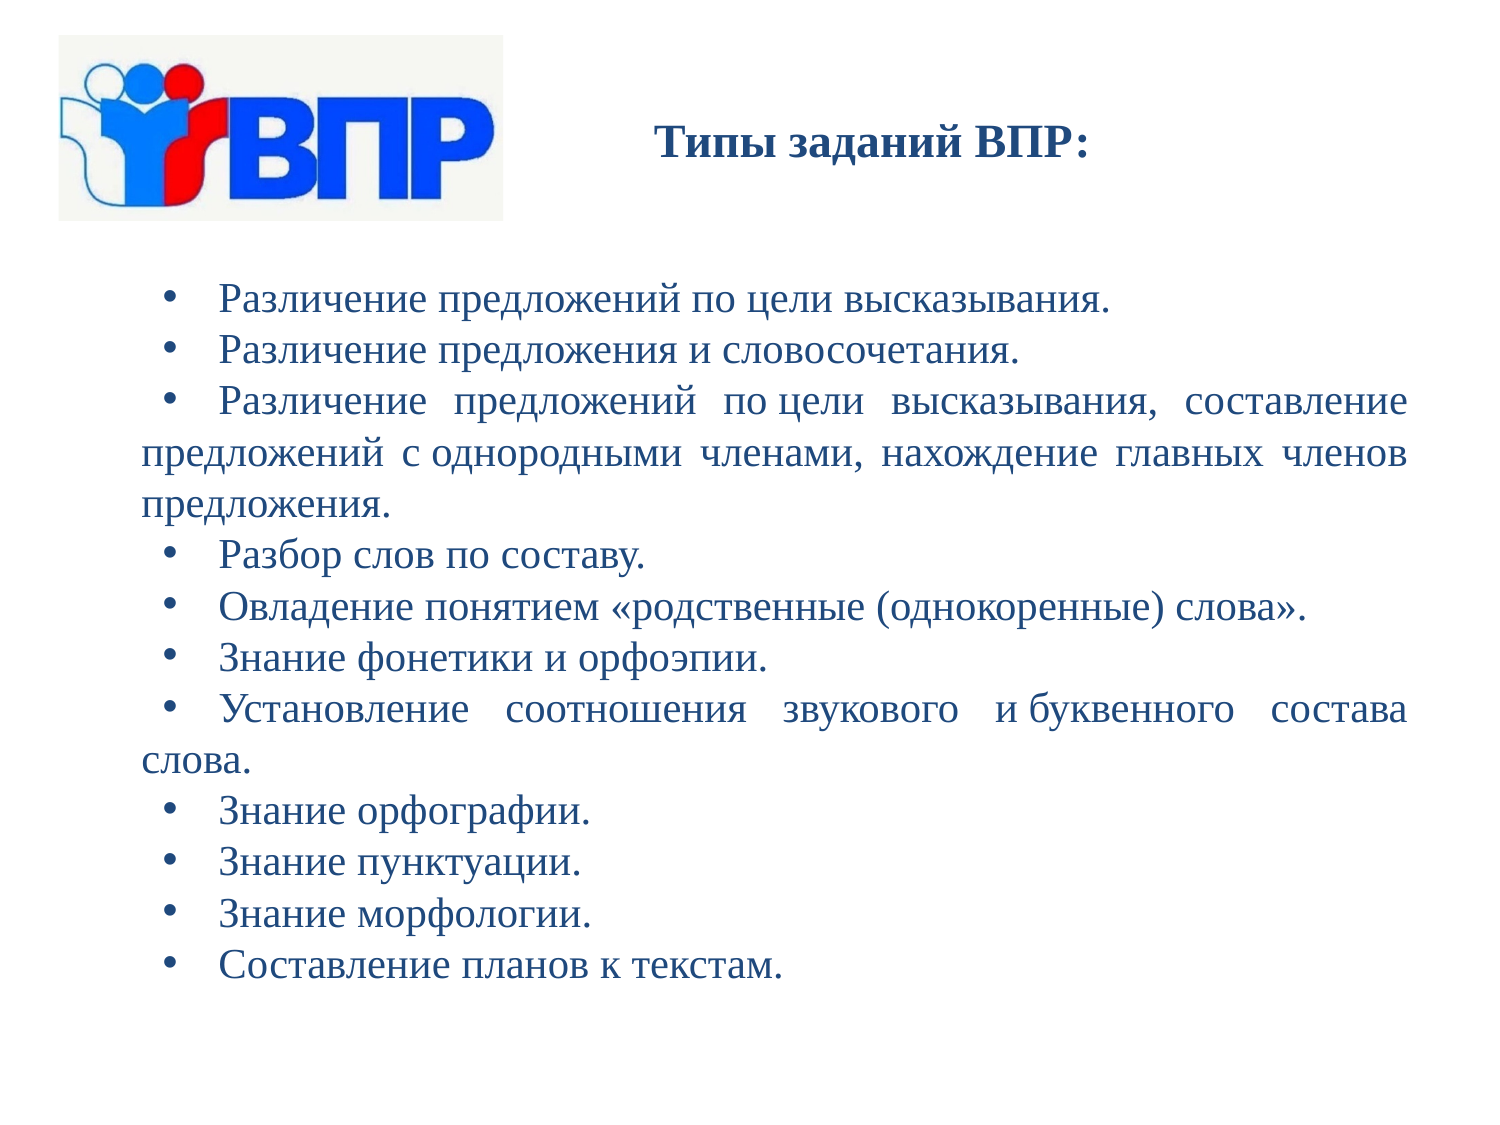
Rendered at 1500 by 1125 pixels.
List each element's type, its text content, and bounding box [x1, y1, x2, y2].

list Различение предложений по цели высказывания. Различение предложения и словосочетания. Различение предложений по цели высказывания, составление предложений с однородными членами, нахождение главных членов предложения. Разбор слов по составу. Овладение понятием «родственные (однокоренные) слова». Знание фонетики и орфоэпии. Установление соотношения звукового и буквенного состава слова. Знание орфографии. Знание пунктуации. Знание морфологии. Составление планов к текстам. [75, 262, 1425, 1005]
picture [58, 34, 504, 221]
title Типы заданий ВПР: [75, 45, 1425, 233]
